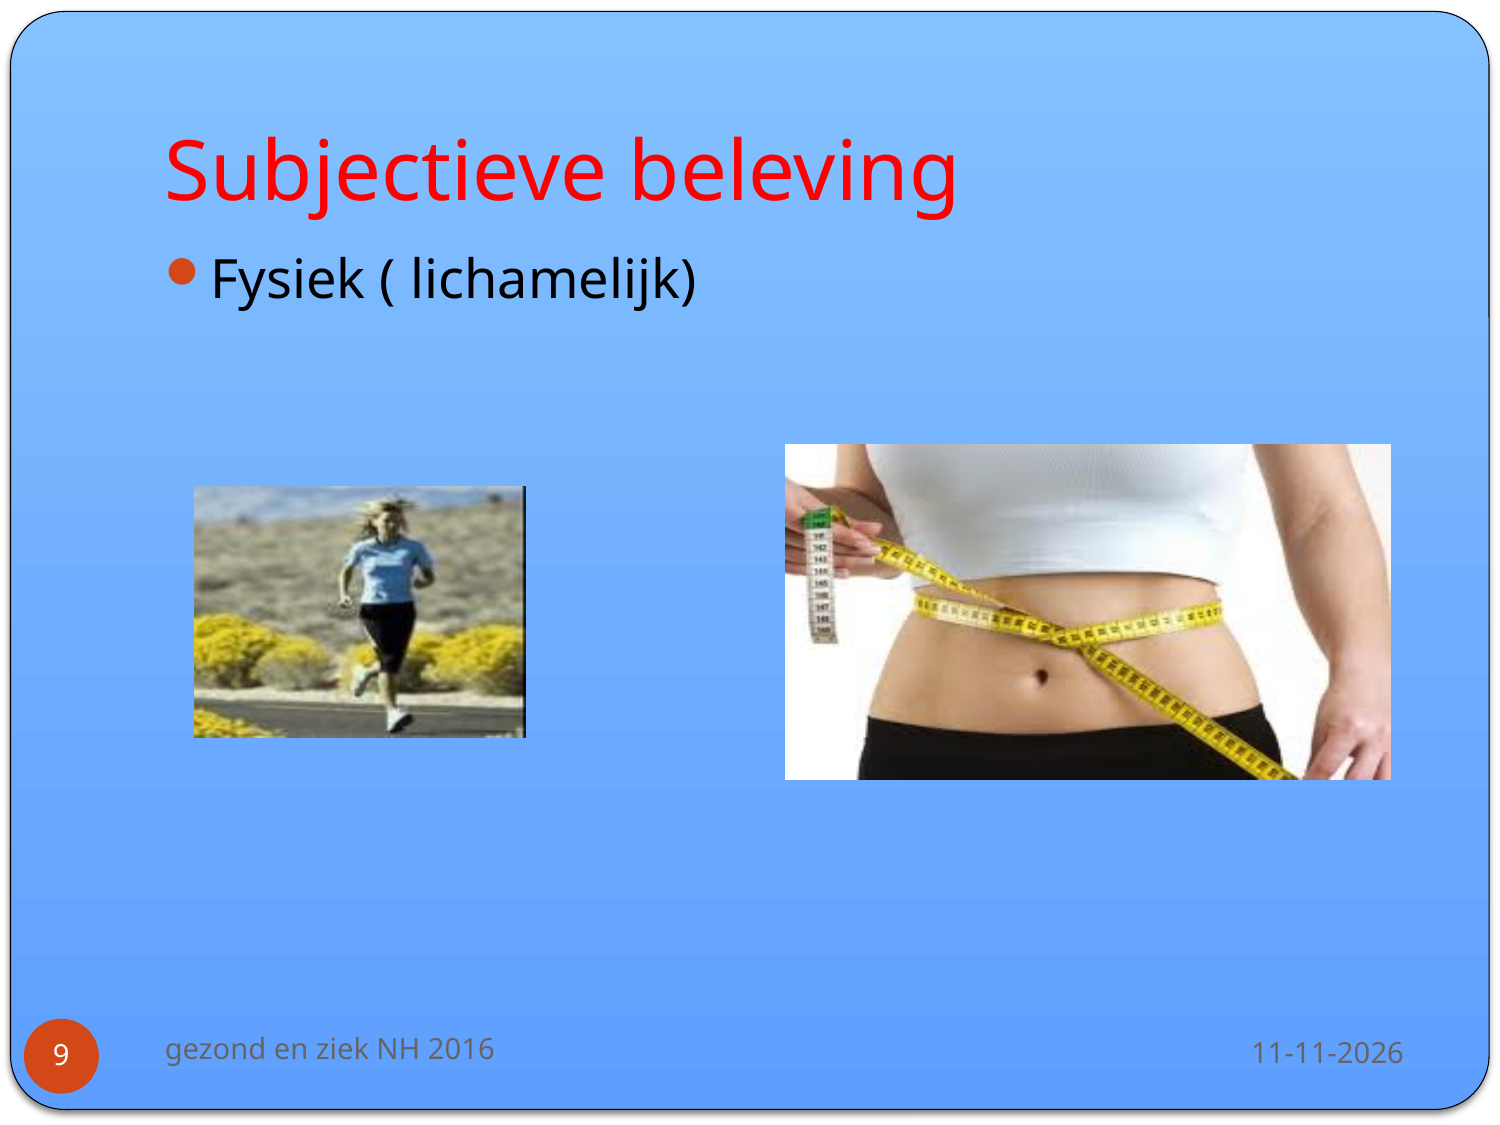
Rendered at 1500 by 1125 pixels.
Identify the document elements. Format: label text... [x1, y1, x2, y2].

title Subjectieve beleving [150, 45, 1425, 233]
slide_number 9 [23, 1018, 99, 1094]
picture [785, 444, 1392, 780]
picture [194, 485, 526, 738]
list Fysiek ( lichamelijk) [150, 237, 1425, 988]
footer gezond en ziek NH 2016 [150, 1012, 800, 1088]
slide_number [1012, 1015, 1419, 1094]
